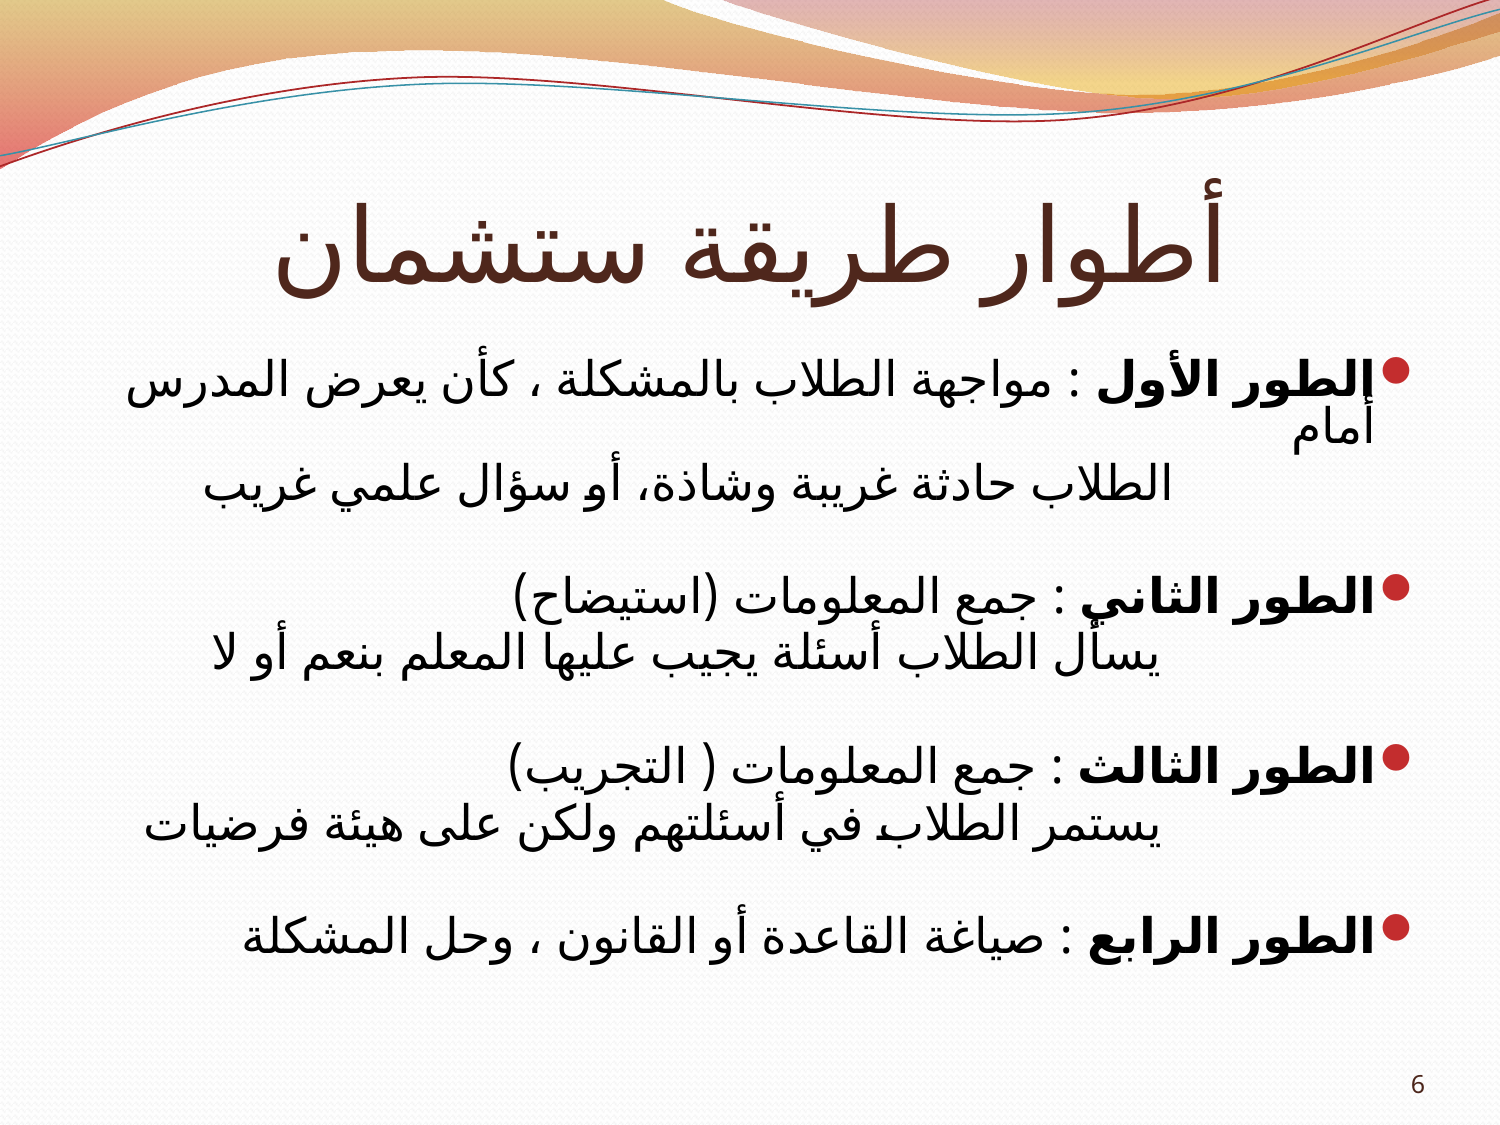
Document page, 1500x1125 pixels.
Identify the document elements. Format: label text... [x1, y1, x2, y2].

title أطوار طريقة ستشمان [75, 115, 1425, 303]
slide_number 6 [1299, 1042, 1425, 1103]
list الطور الأول : مواجهة الطلاب بالمشكلة ، كأن يعرض المدرس أمام الطلاب حادثة غريبة وشاذة، أو سؤال علمي غريب الطور الثاني : جمع المعلومات (استيضاح) يسأل الطلاب أسئلة يجيب عليها المعلم بنعم أو لا الطور الثالث : جمع المعلومات ( التجريب) يستمر الطلاب في أسئلتهم ولكن على هيئة فرضيات الطور الرابع : صياغة القاعدة أو القانون ، وحل المشكلة [82, 351, 1432, 1125]
